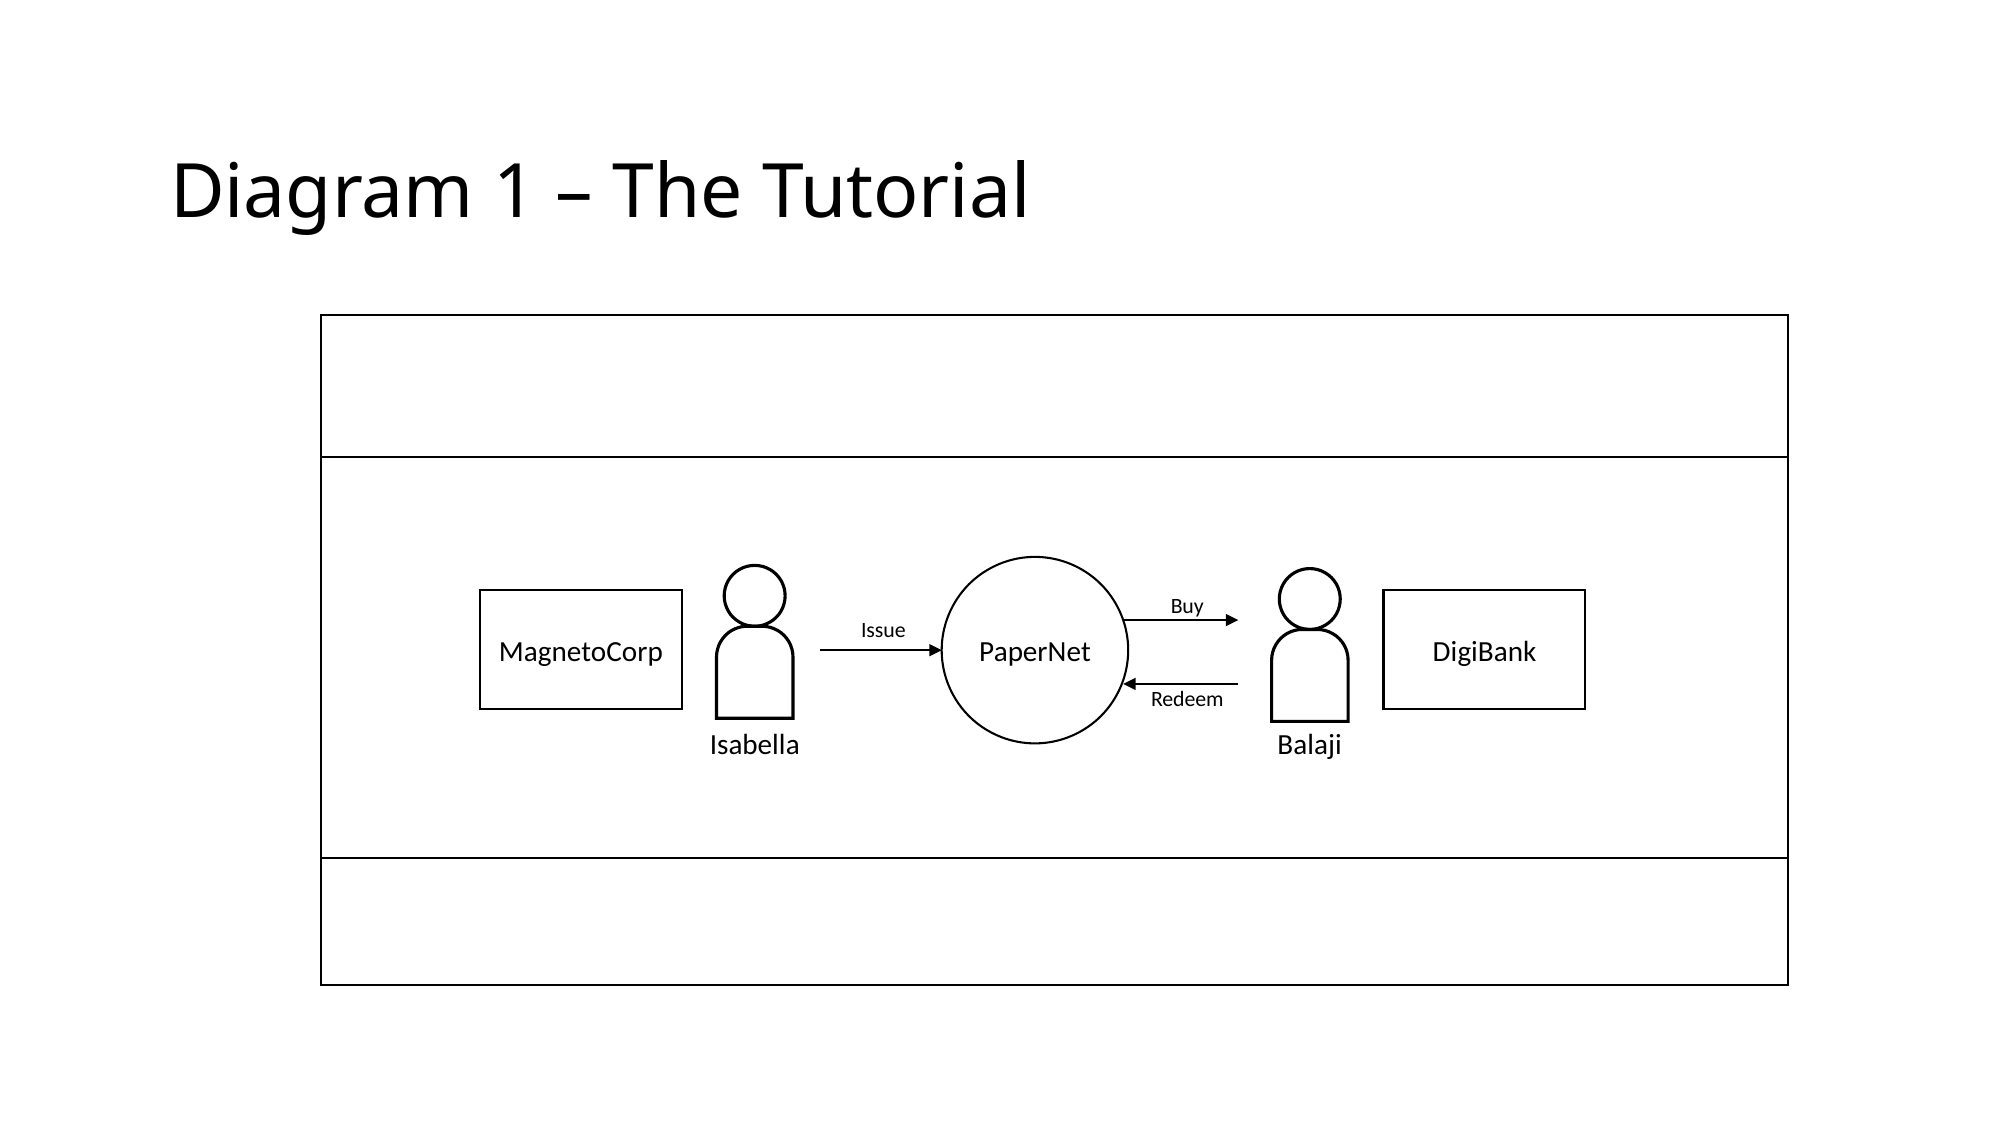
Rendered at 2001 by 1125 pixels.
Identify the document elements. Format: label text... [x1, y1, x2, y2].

text_box Buy [1163, 584, 1212, 619]
text_box [320, 858, 1788, 986]
text_box Balaji [1269, 718, 1350, 769]
text_box Isabella [702, 718, 808, 769]
text_box Issue [853, 607, 914, 649]
text_box Redeem [1143, 676, 1232, 683]
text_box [1271, 568, 1349, 722]
text_box Buy [1163, 621, 1212, 626]
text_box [716, 565, 794, 719]
text_box [320, 458, 1788, 857]
text_box DigiBank [1383, 590, 1586, 709]
text_box Redeem [1143, 685, 1232, 718]
text_box [320, 315, 1788, 456]
text_box PaperNet [941, 556, 1129, 744]
text_box MagnetoCorp [479, 590, 682, 709]
text_box Diagram 1 – The Tutorial [162, 84, 1888, 303]
